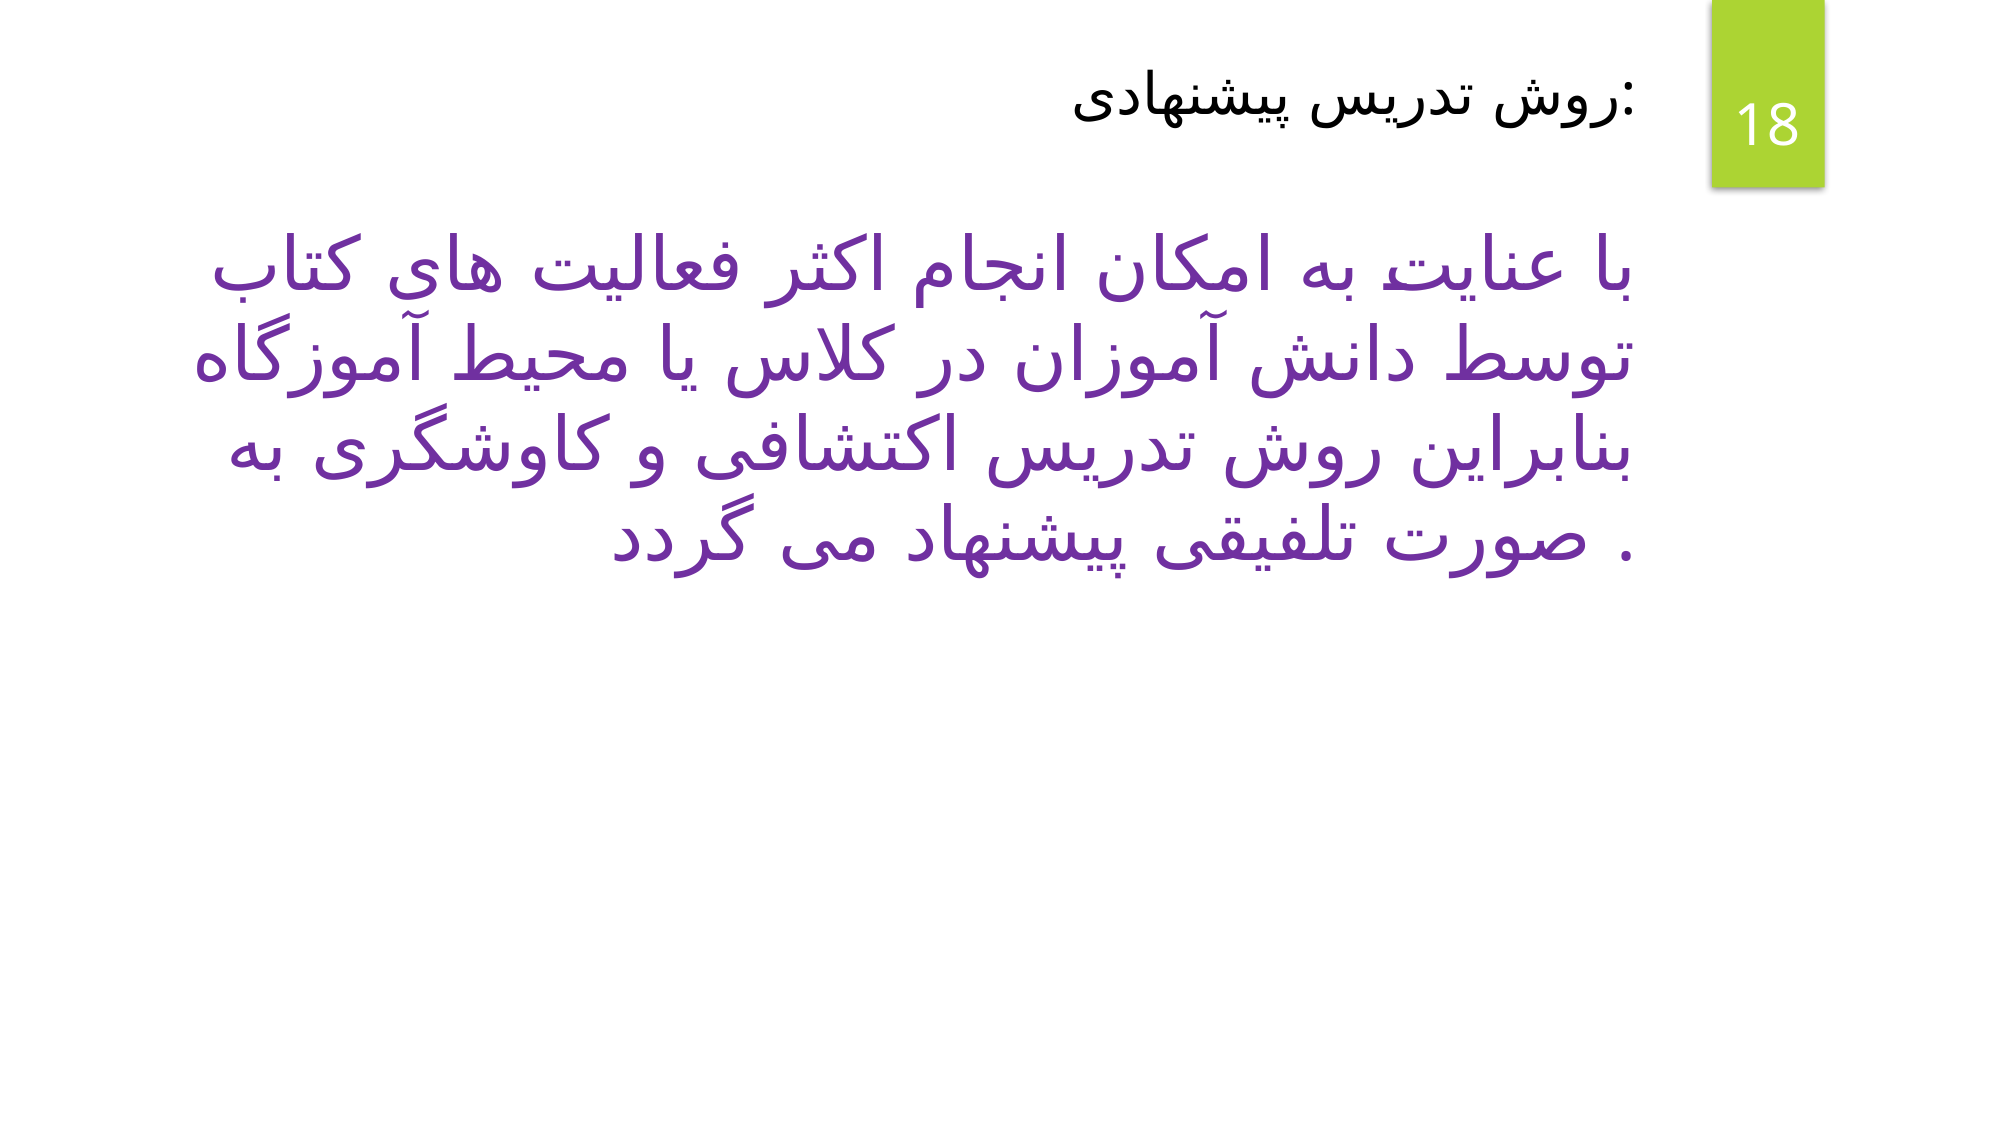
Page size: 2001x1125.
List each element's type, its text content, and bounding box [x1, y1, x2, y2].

text_box روش تدریس پیشنهادی: با عنایت به امکان انجام اکثر فعالیت های کتاب توسط دانش آموزان در کلاس یا محیط آموزگاه بنابراین روش تدریس اکتشافی و کاوشگری به صورت تلفیقی پیشنهاد می گردد . [15, 48, 1651, 764]
slide_number 18 [1698, 48, 1836, 175]
